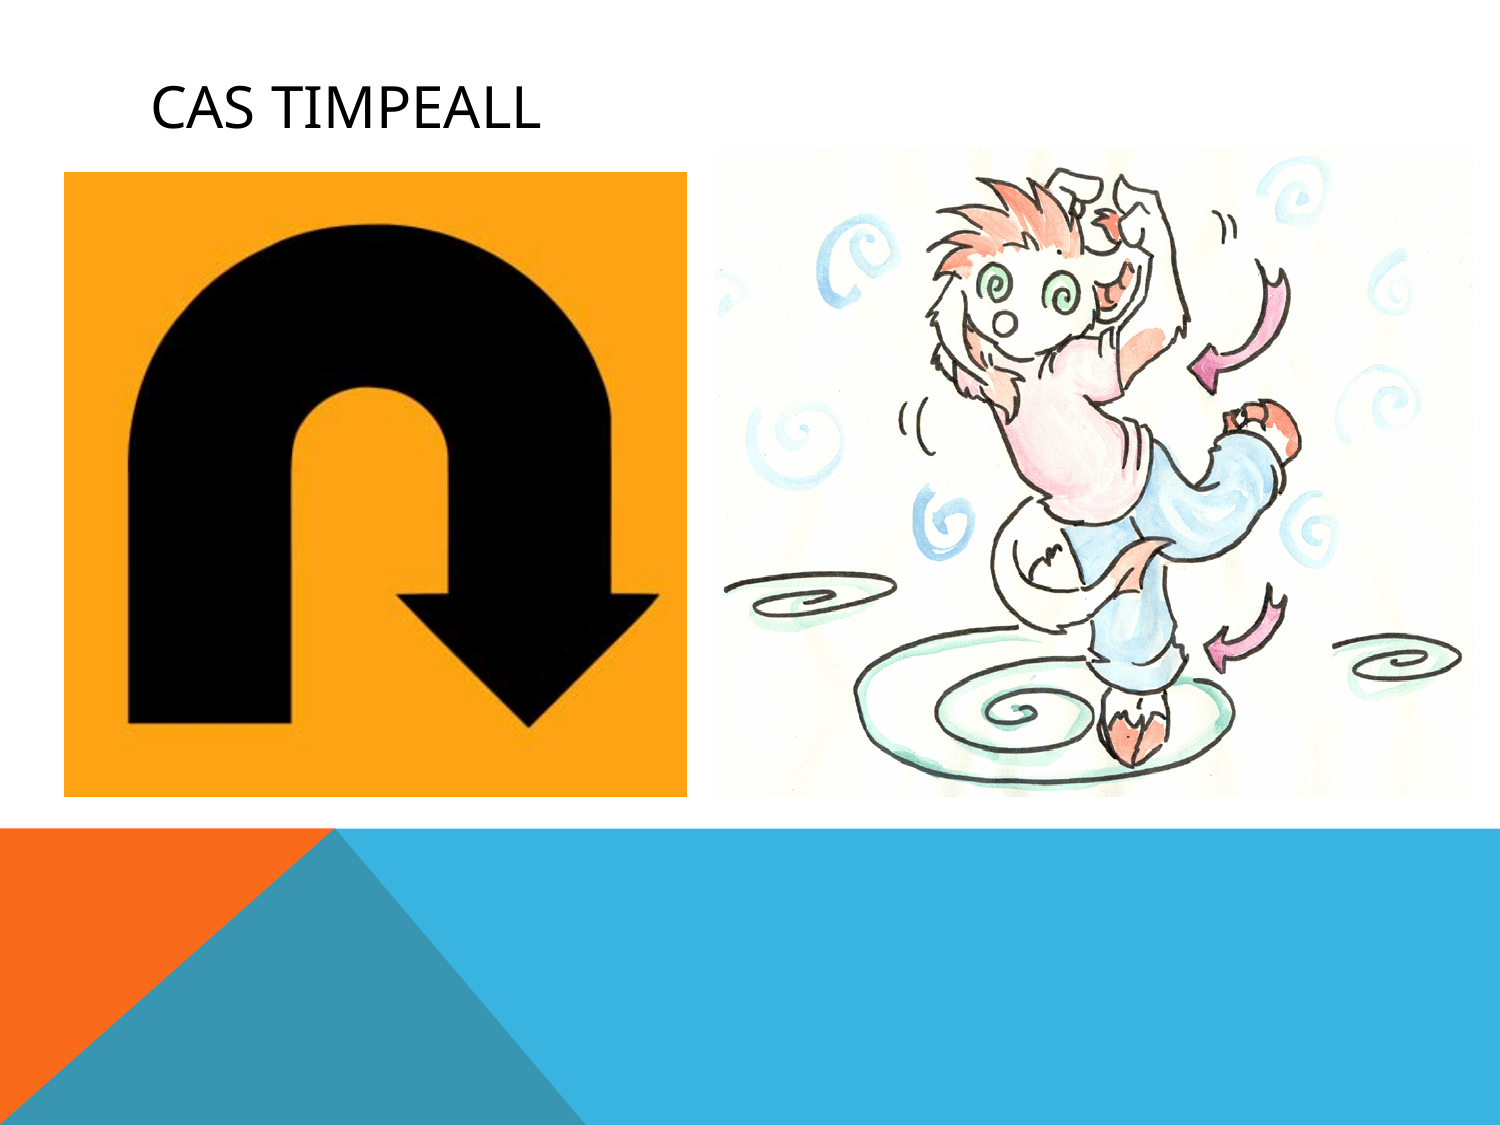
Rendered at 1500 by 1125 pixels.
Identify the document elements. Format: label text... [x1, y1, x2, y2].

picture [64, 172, 687, 797]
picture [714, 148, 1475, 797]
title Cas timpeall [135, 60, 1369, 150]
